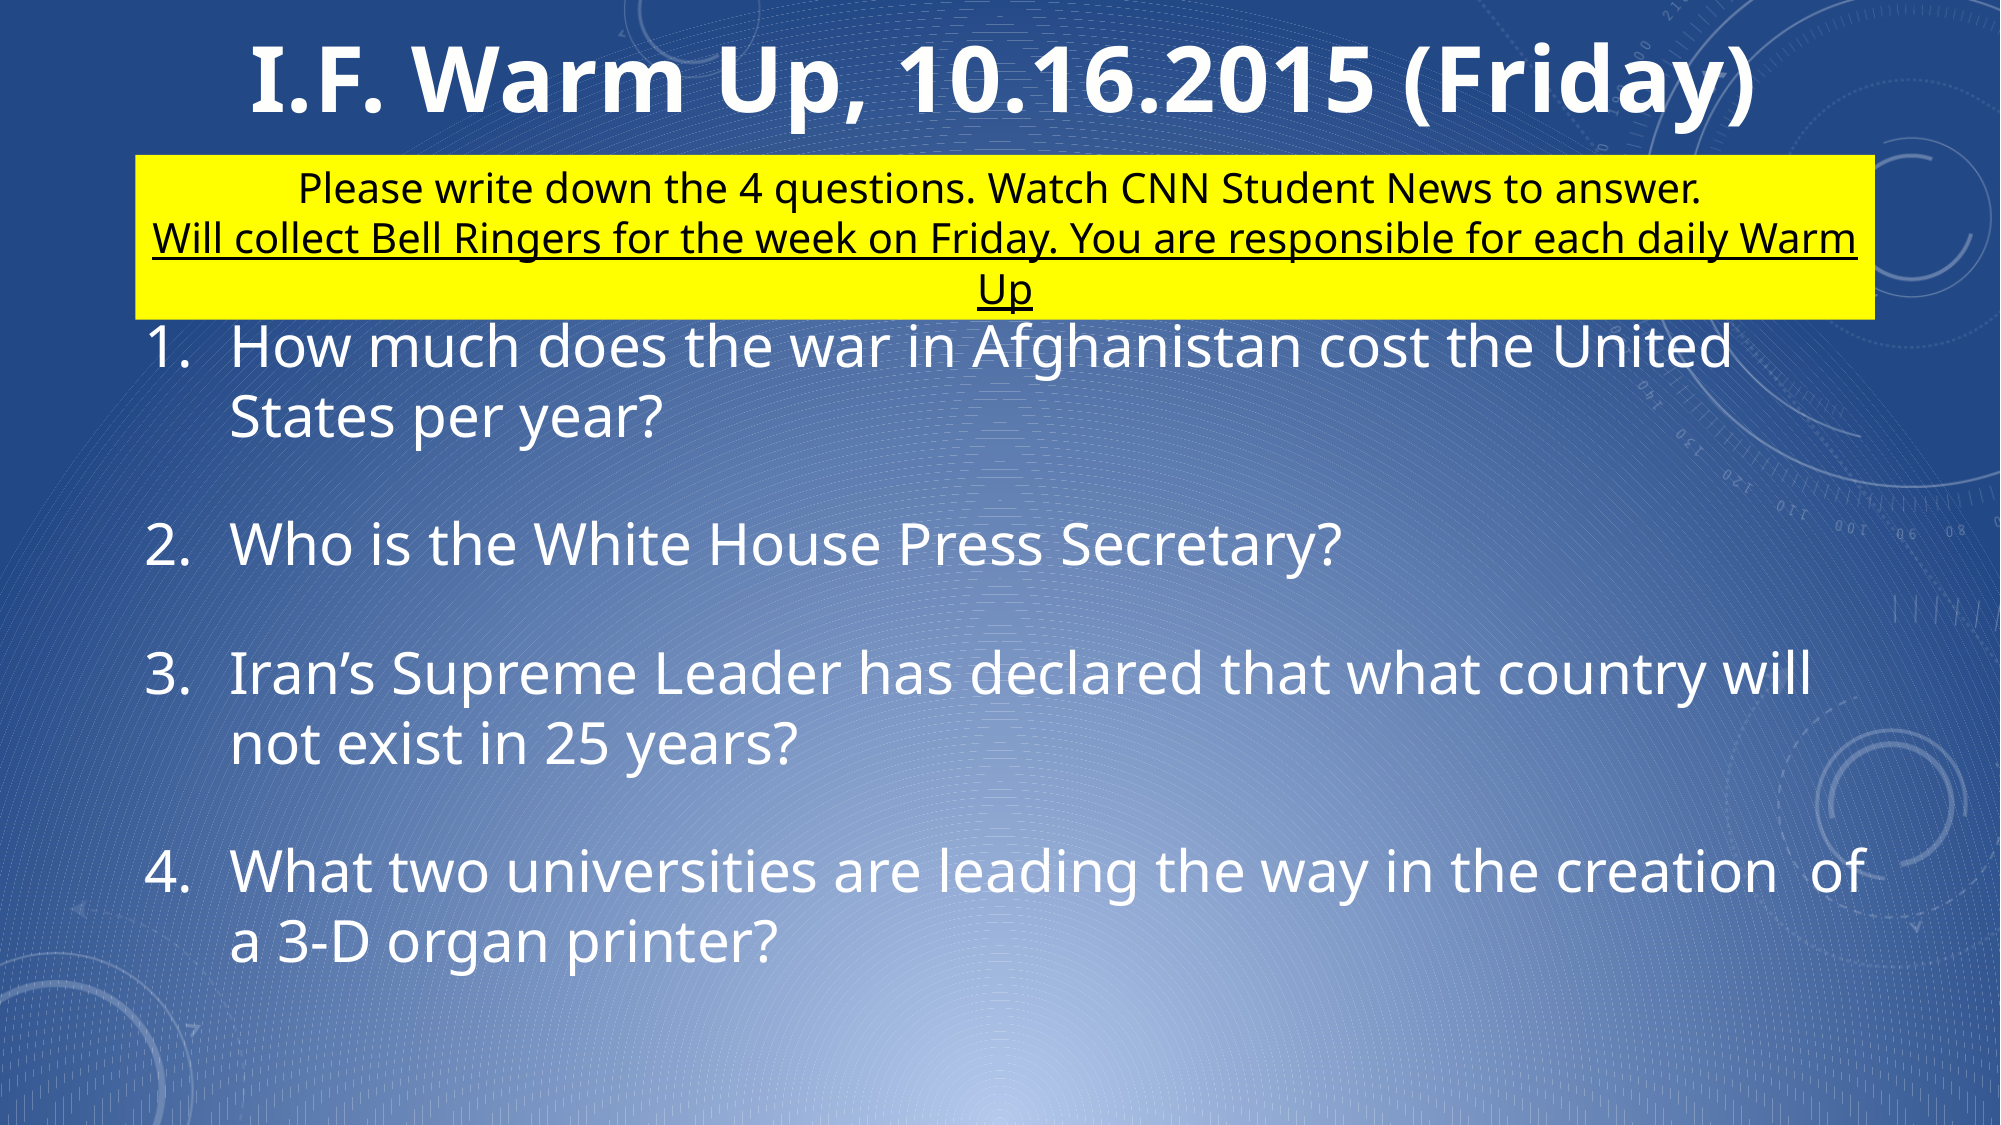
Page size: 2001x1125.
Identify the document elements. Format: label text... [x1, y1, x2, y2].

picture [0, 0, 2000, 1125]
text_box How much does the war in Afghanistan cost the United States per year? Who is the White House Press Secretary? Iran’s Supreme Leader has declared that what country will not exist in 25 years? What two universities are leading the way in the creation of a 3-D organ printer? [67, 301, 1943, 1110]
text_box I.F. Warm Up, 10.16.2015 (Friday) [135, 13, 1875, 139]
text_box Please write down the 4 questions. Watch CNN Student News to answer. Will collect Bell Ringers for the week on Friday. You are responsible for each daily Warm Up [135, 154, 1875, 301]
